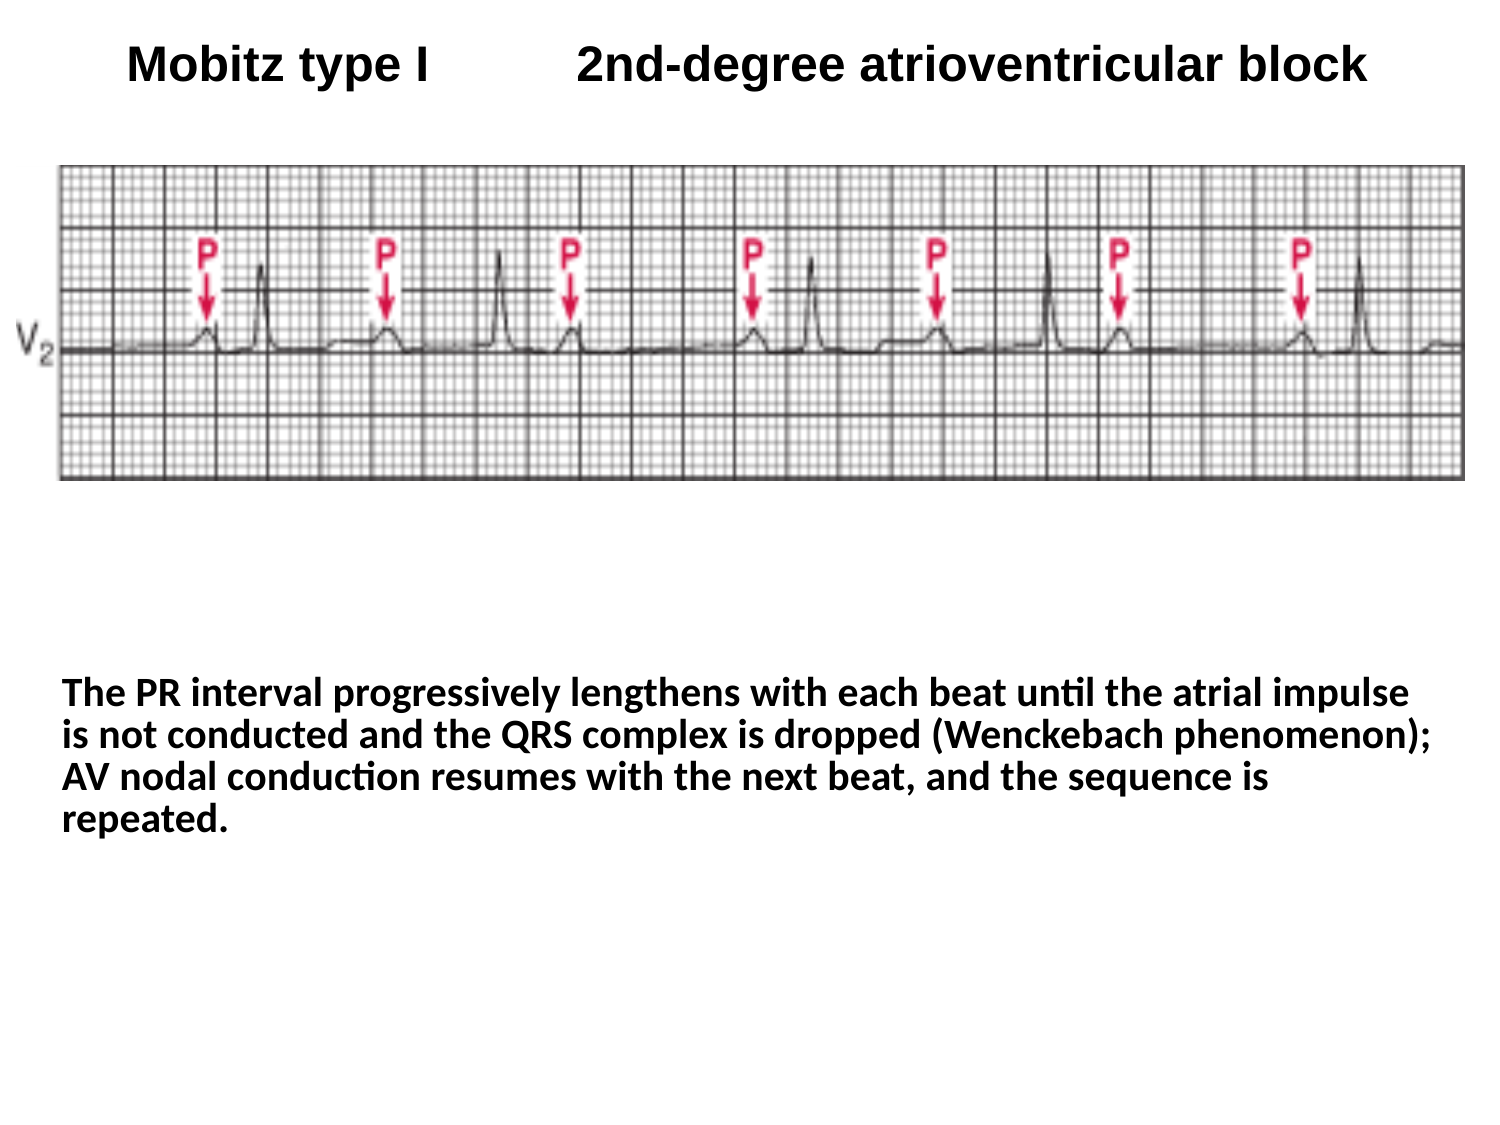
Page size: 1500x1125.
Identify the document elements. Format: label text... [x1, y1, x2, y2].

picture [16, 165, 1466, 481]
table_header The PR interval progressively lengthens with each beat until the atrial impulse is not conducted and the QRS complex is dropped (Wenckebach phenomenon); AV nodal conduction resumes with the next beat, and the sequence is repeated. [47, 668, 1453, 850]
text_box Mobitz type I 2nd-degree atrioventricular block [111, 23, 1384, 99]
